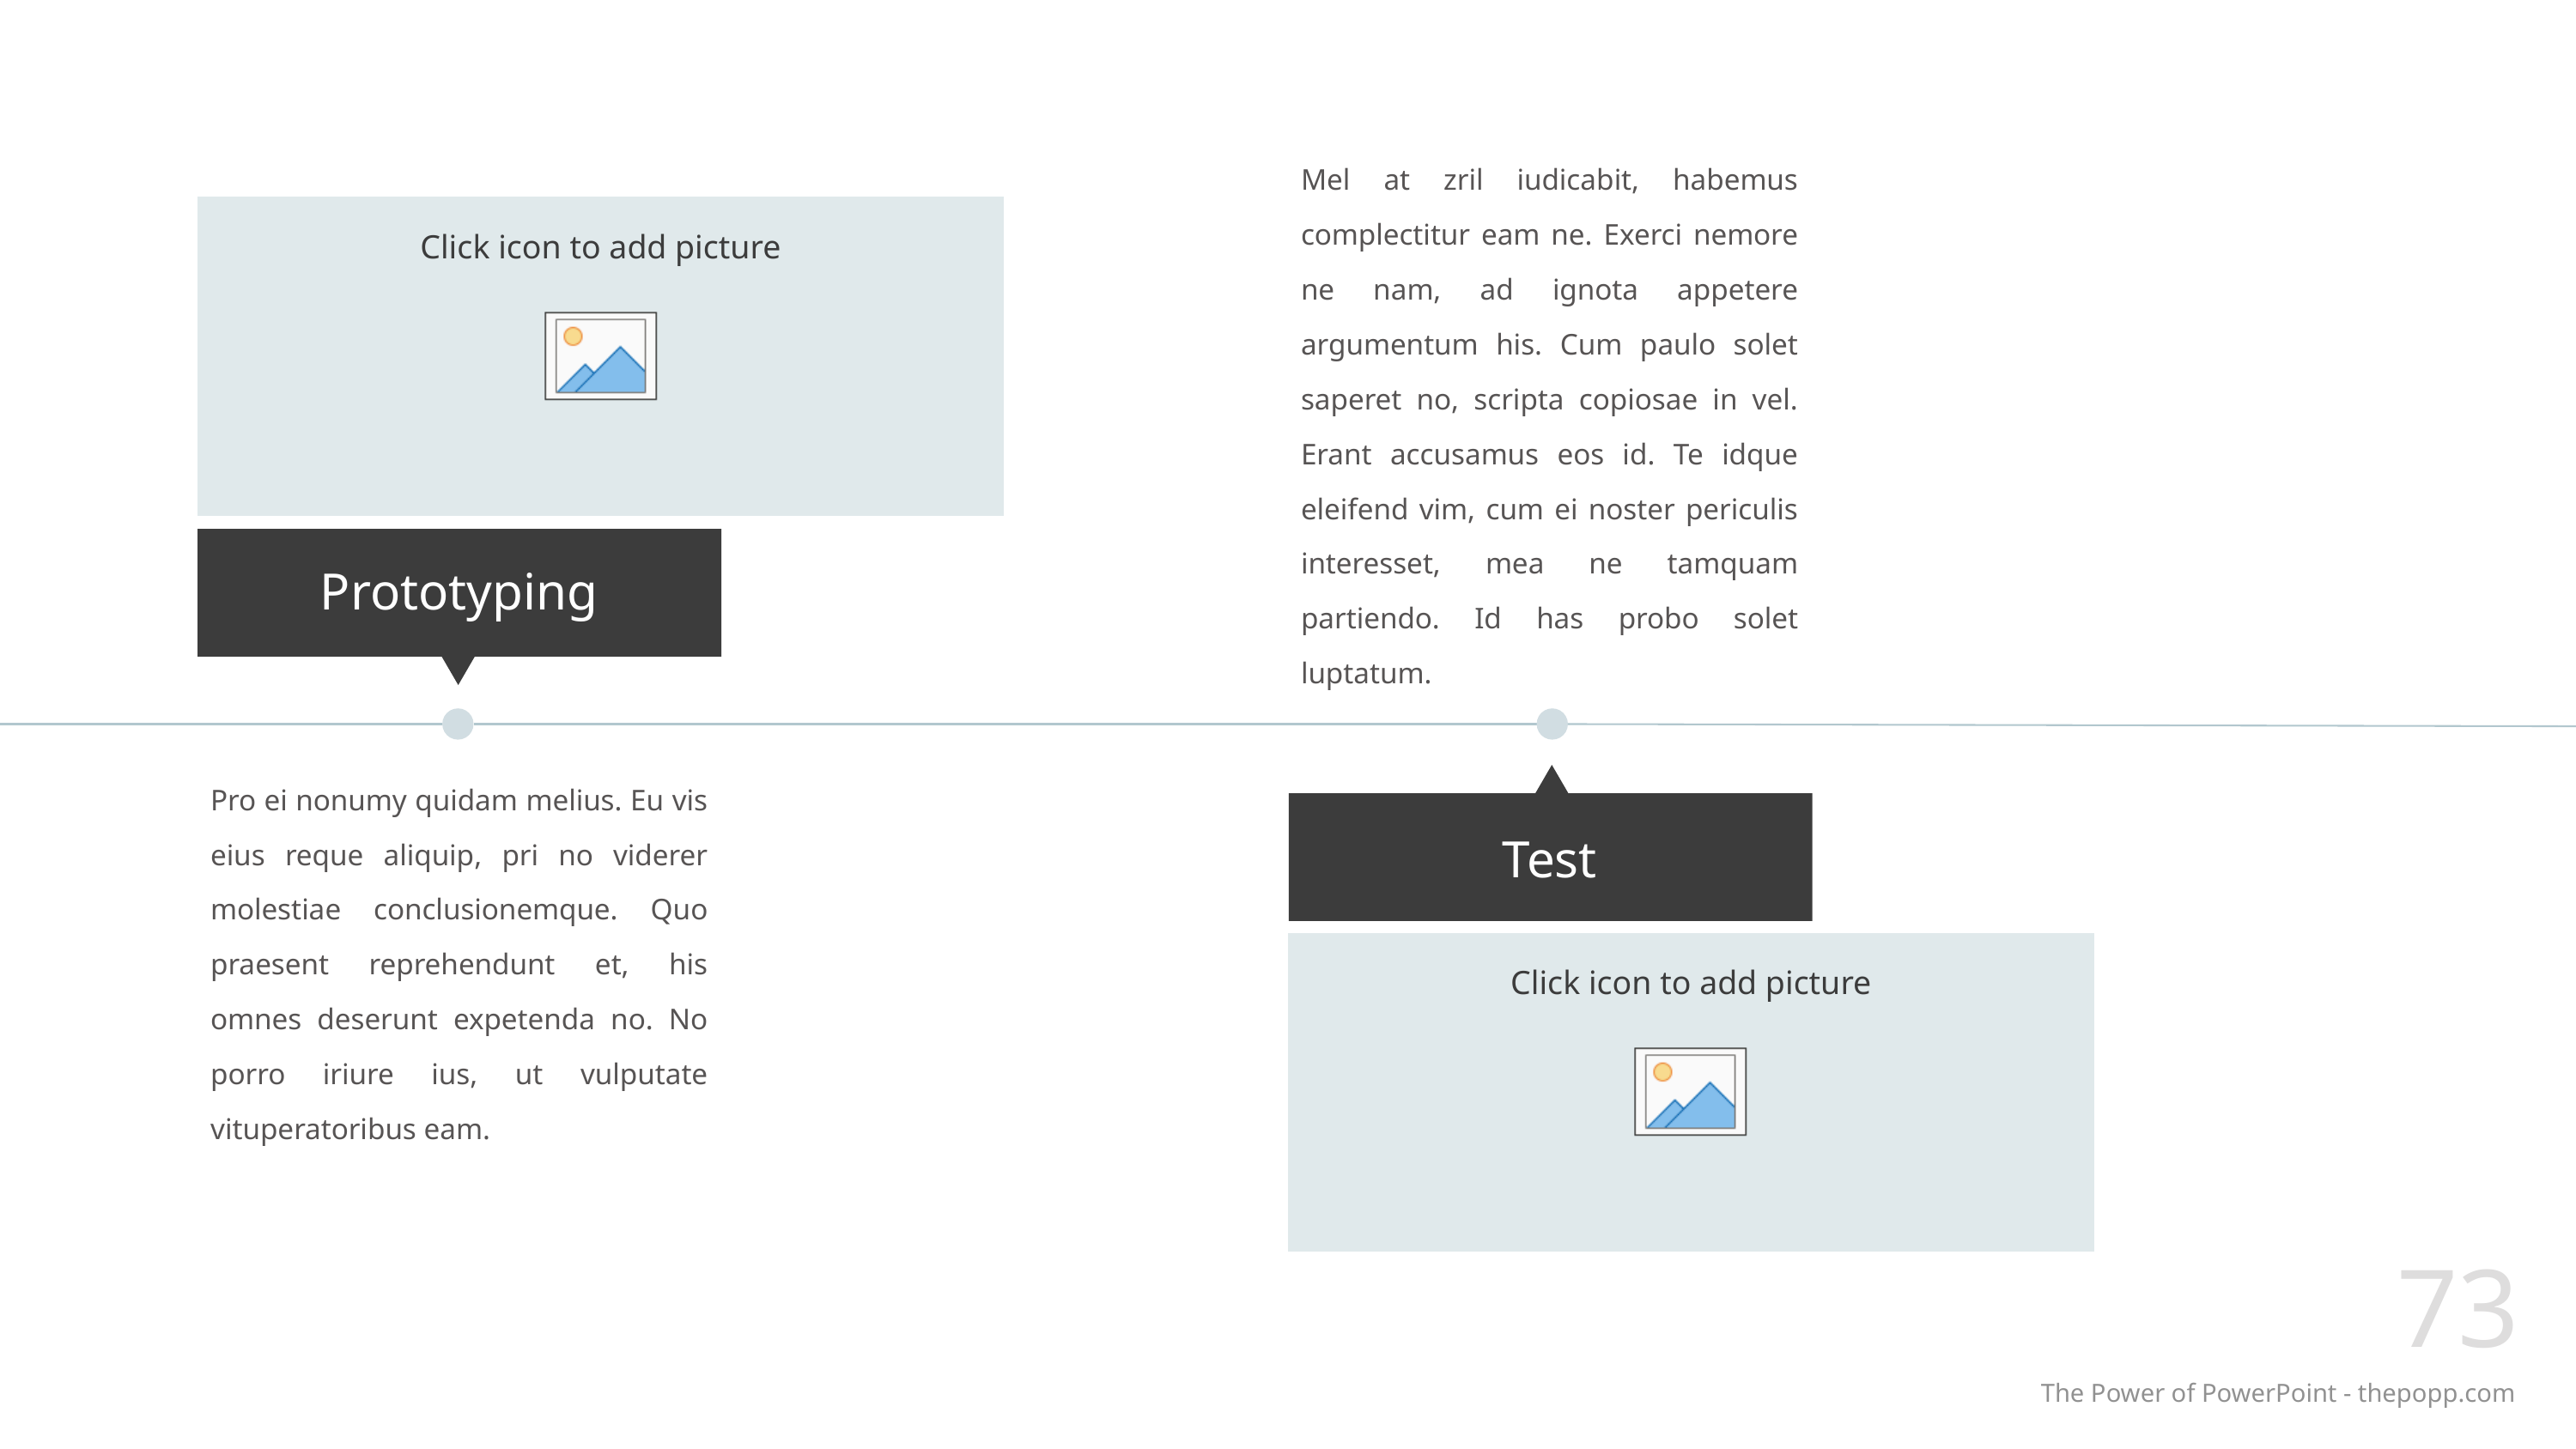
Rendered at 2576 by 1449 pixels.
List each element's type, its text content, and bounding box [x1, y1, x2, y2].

list Test [1308, 814, 1792, 901]
footer The Power of PowerPoint - thepopp.com [1573, 1354, 2529, 1432]
picture [1287, 932, 2095, 1252]
list Prototyping [216, 547, 701, 634]
list Pro ei nonumy quidam melius. Eu vis eius reque aliquip, pri no viderer molestiae conclusionemque. Quo praesent reprehendunt et, his omnes deserunt expetenda no. No porro iriure ius, ut vulputate vituperatoribus eam. [197, 755, 722, 1252]
slide_number 73 [2150, 1250, 2532, 1393]
picture [197, 197, 1005, 516]
list Mel at zril iudicabit, habemus complectitur eam ne. Exerci nemore ne nam, ad ignota appetere argumentum his. Cum paulo solet saperet no, scripta copiosae in vel. Erant accusamus eos id. Te idque eleifend vim, cum ei noster periculis interesset, mea ne tamquam partiendo. Id has probo solet luptatum. [1288, 199, 1812, 696]
